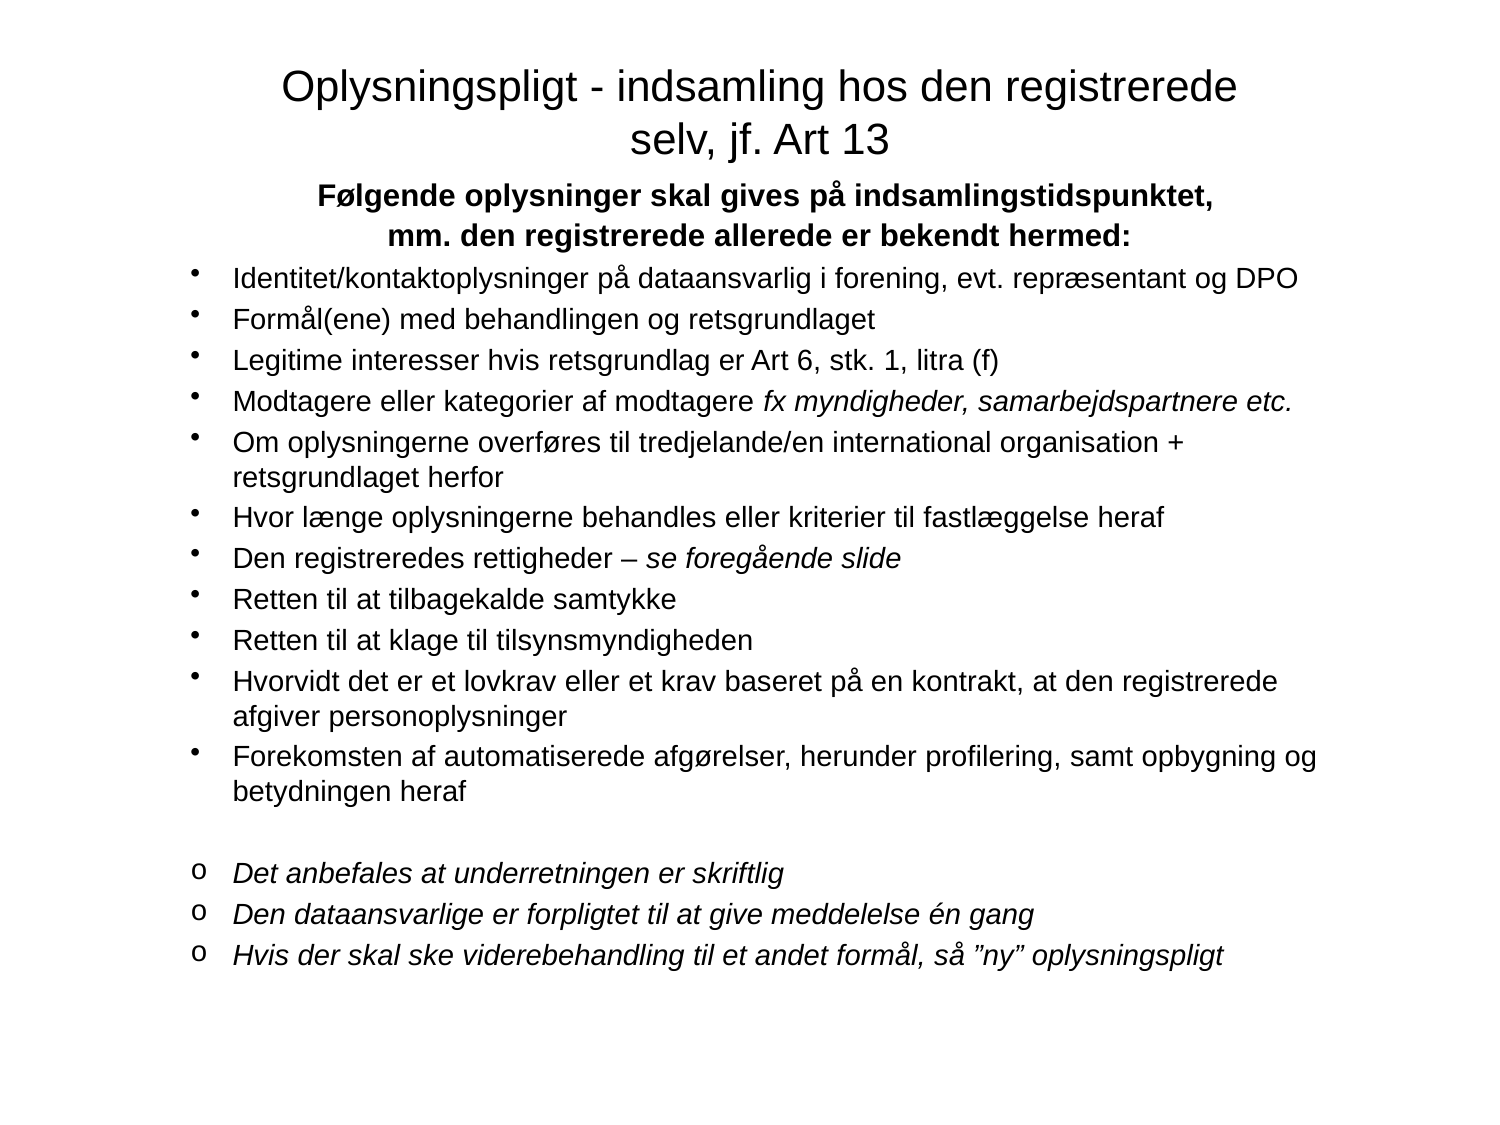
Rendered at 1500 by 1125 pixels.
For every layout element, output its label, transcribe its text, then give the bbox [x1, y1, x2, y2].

list Identitet/kontaktoplysninger på dataansvarlig i forening, evt. repræsentant og DPO Formål(ene) med behandlingen og retsgrundlaget Legitime interesser hvis retsgrundlag er Art 6, stk. 1, litra (f) Modtagere eller kategorier af modtagere fx myndigheder, samarbejdspartnere etc. Om oplysningerne overføres til tredjelande/en international organisation + retsgrundlaget herfor Hvor længe oplysningerne behandles eller kriterier til fastlæggelse heraf Den registreredes rettigheder – se foregående slide Retten til at tilbagekalde samtykke Retten til at klage til tilsynsmyndigheden Hvorvidt det er et lovkrav eller et krav baseret på en kontrakt, at den registrerede afgiver personoplysninger Forekomsten af automatiserede afgørelser, herunder profilering, samt opbygning og betydningen heraf Det anbefales at underretningen er skriftlig Den dataansvarlige er forpligtet til at give meddelelse én gang Hvis der skal ske viderebehandling til et andet formål, så ”ny” oplysningspligt [175, 252, 1345, 1020]
title Oplysningspligt - indsamling hos den registrerede selv, jf. Art 13 Følgende oplysninger skal gives på indsamlingstidspunktet, mm. den registrerede allerede er bekendt hermed: [253, 54, 1267, 252]
